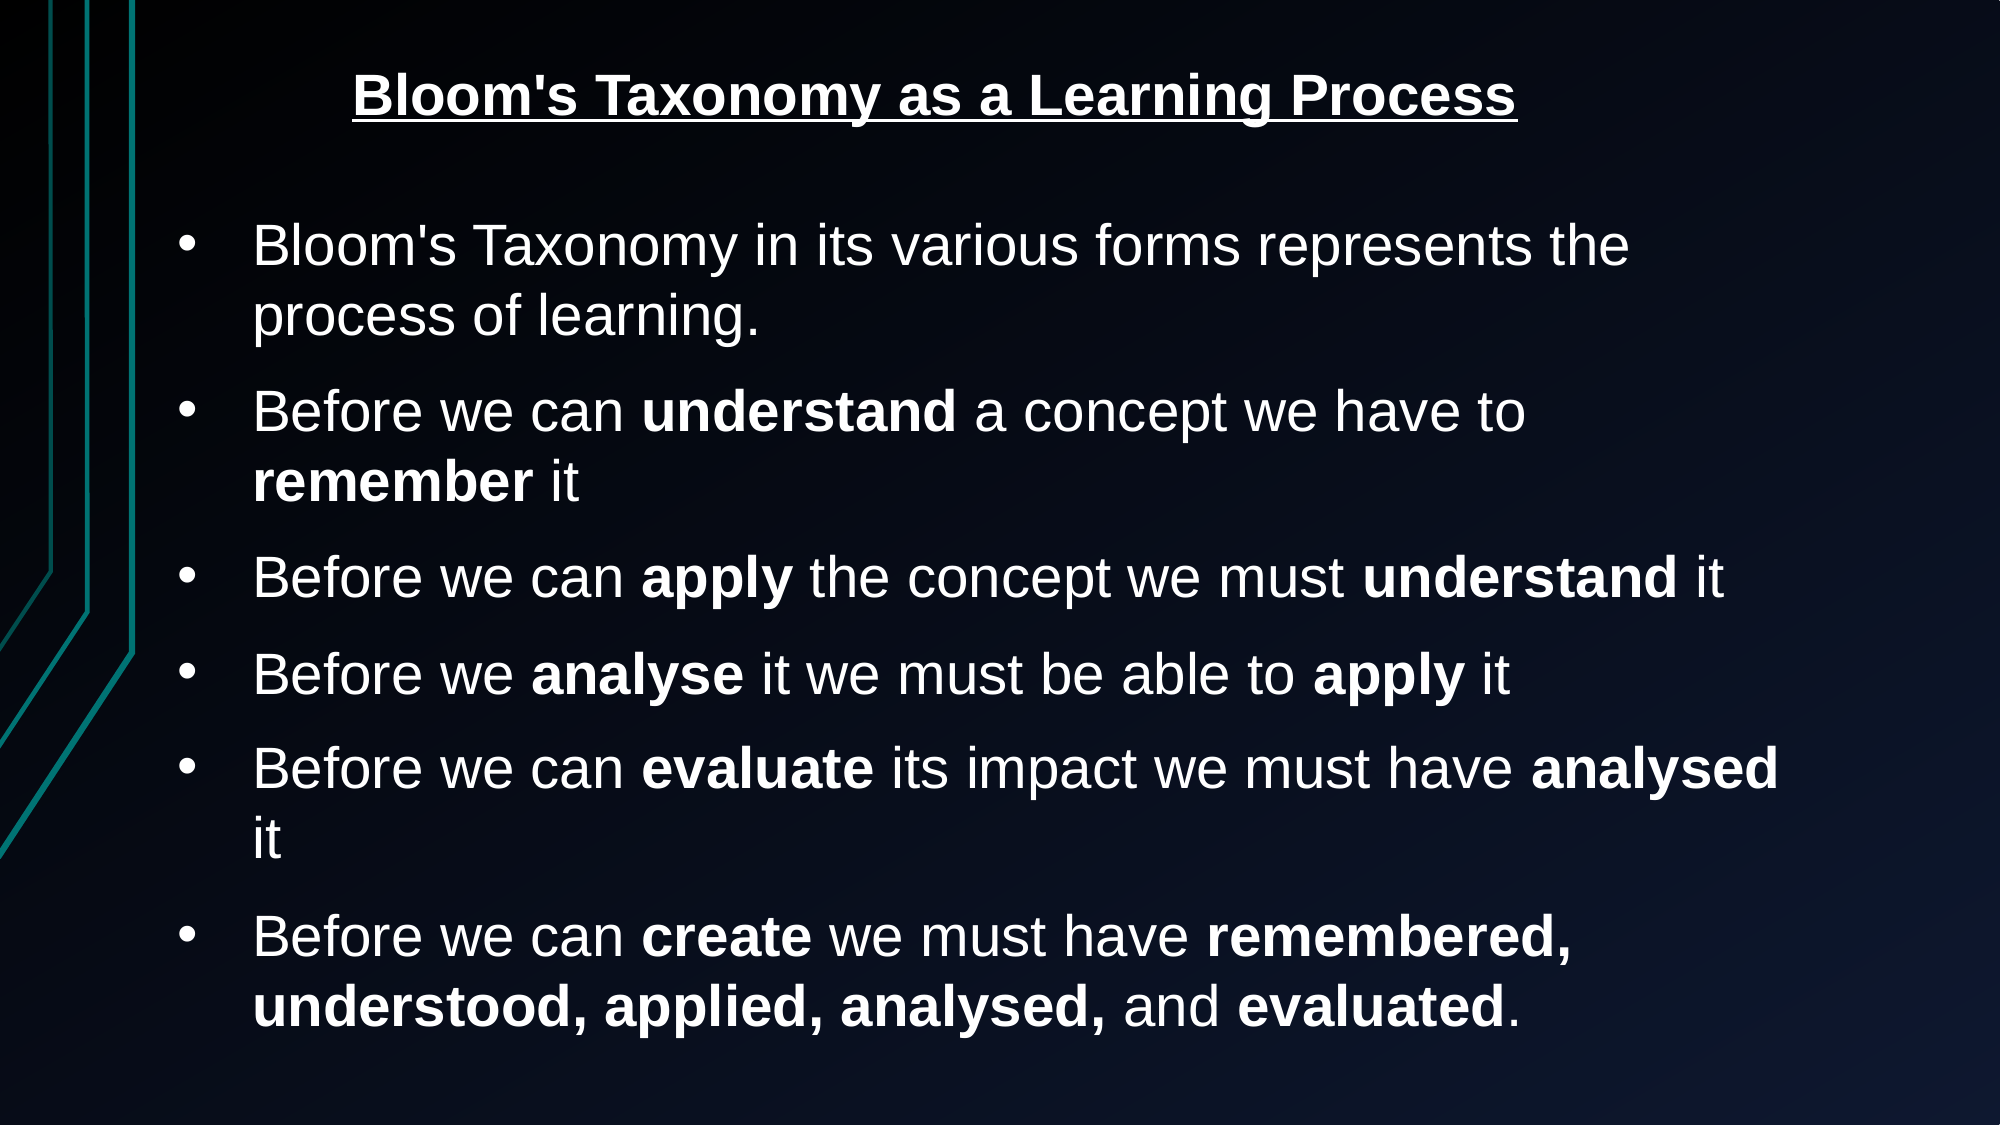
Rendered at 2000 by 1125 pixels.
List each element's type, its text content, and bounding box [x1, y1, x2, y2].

text_box Bloom's Taxonomy in its various forms represents the process of learning. Before we can understand a concept we have to remember it Before we can apply the concept we must understand it Before we analyse it we must be able to apply it Before we can evaluate its impact we must have analysed it Before we can create we must have remembered, understood, applied, analysed, and evaluated. [162, 199, 1838, 1116]
text_box Bloom's Taxonomy as a Learning Process [337, 50, 1563, 135]
